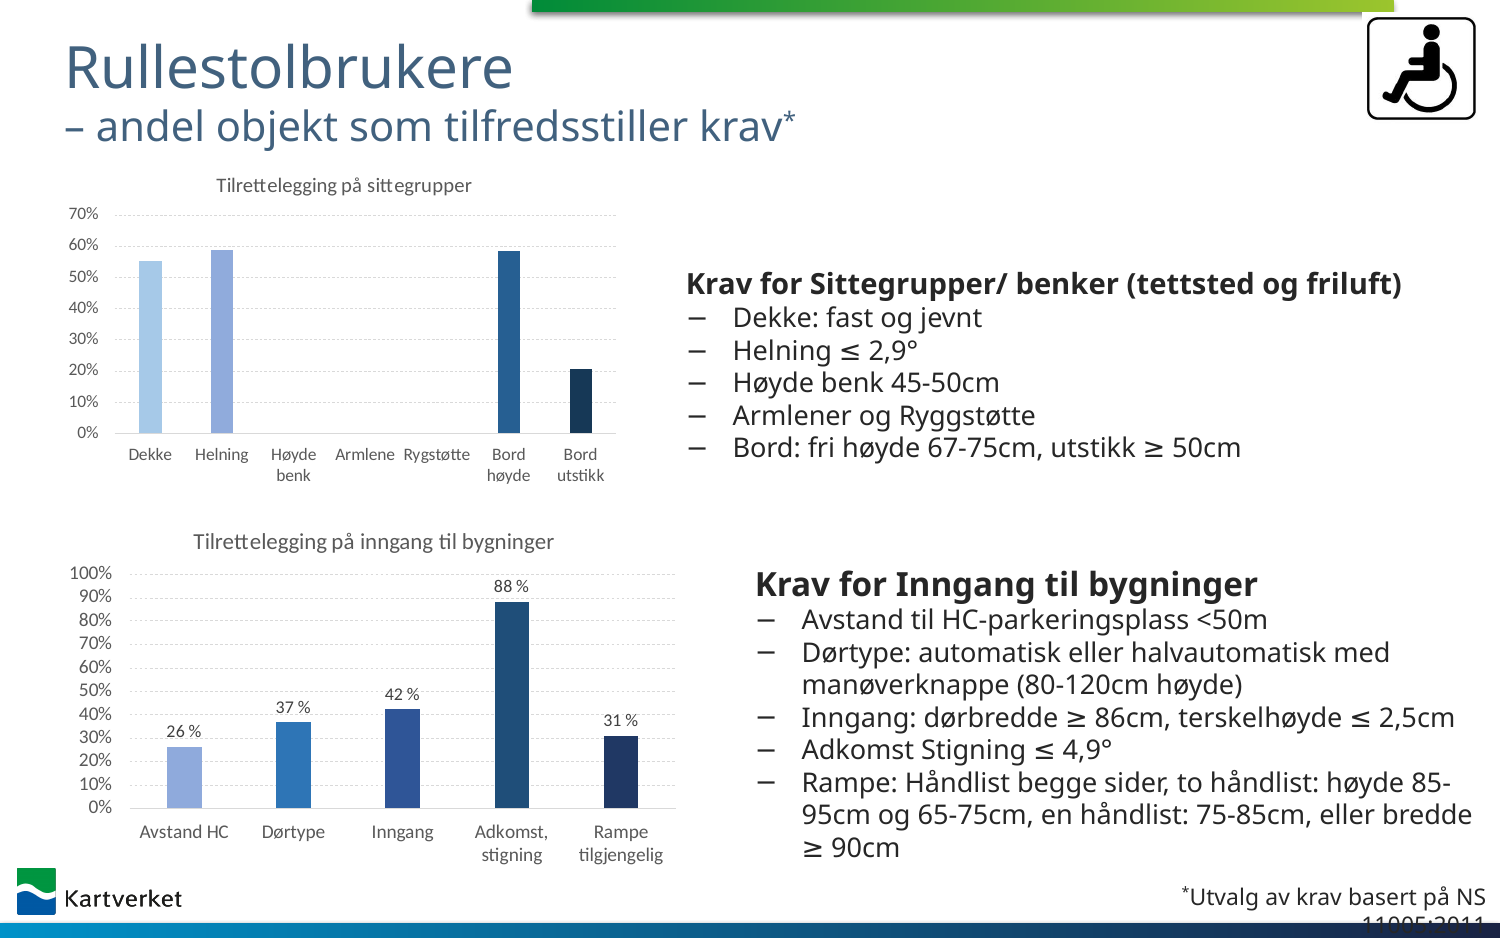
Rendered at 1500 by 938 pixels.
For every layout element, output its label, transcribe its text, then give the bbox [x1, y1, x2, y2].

picture [1362, 12, 1481, 126]
text_box Rullestolbrukere – andel objekt som tilfredsstiller krav* [49, 25, 1431, 158]
picture [62, 166, 626, 492]
text_box Krav for Sittegrupper/ benker (tettsted og friluft) Dekke: fast og jevnt Helning ≤ 2,9° Høyde benk 45-50cm Armlener og Ryggstøtte Bord: fri høyde 67-75cm, utstikk ≥ 50cm [670, 258, 1418, 471]
text_box *Utvalg av krav basert på NS 11005:2011 [1068, 873, 1500, 938]
text_box Krav for Inngang til bygninger Avstand til HC-parkeringsplass <50m Dørtype: automatisk eller halvautomatisk med manøverknappe (80-120cm høyde) Inngang: dørbredde ≥ 86cm, terskelhøyde ≤ 2,5cm Adkomst Stigning ≤ 4,9° Rampe: Håndlist begge sider, to håndlist: høyde 85-95cm og 65-75cm, en håndlist: 75-85cm, eller bredde ≥ 90cm [740, 555, 1491, 870]
picture [62, 520, 687, 874]
